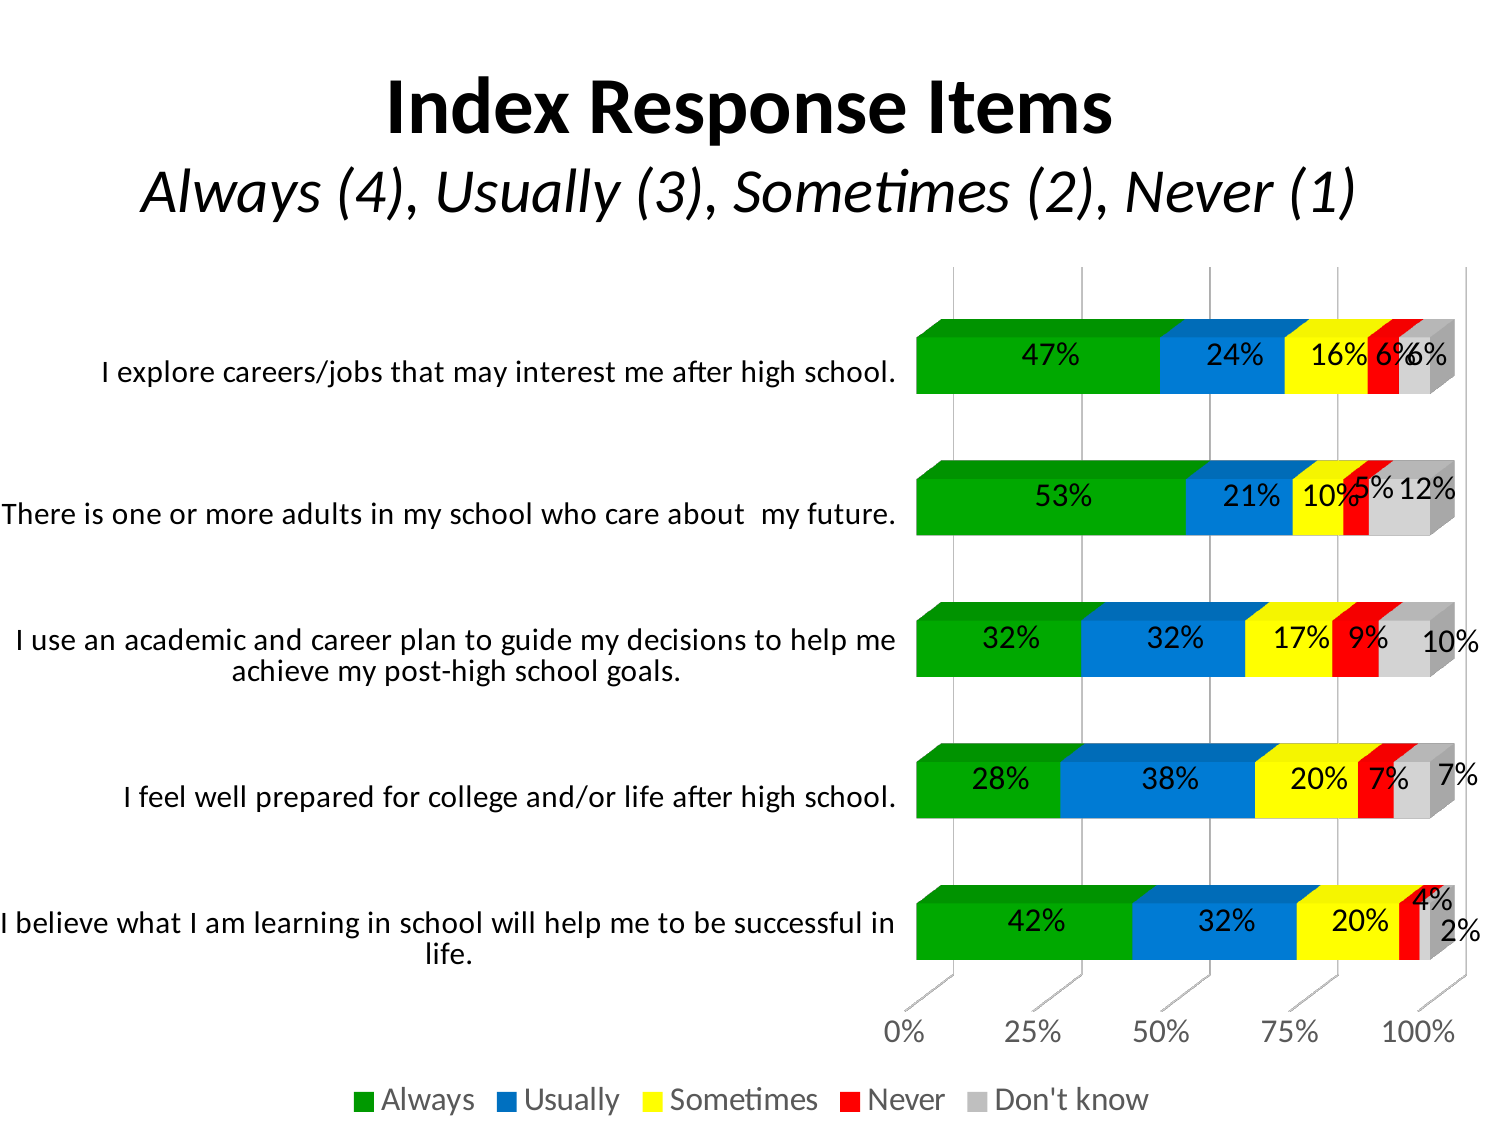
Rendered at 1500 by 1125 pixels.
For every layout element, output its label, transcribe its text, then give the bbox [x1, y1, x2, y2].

chart [0, 249, 1500, 1125]
title Index Response Items Always (4), Usually (3), Sometimes (2), Never (1) [0, 45, 1500, 233]
